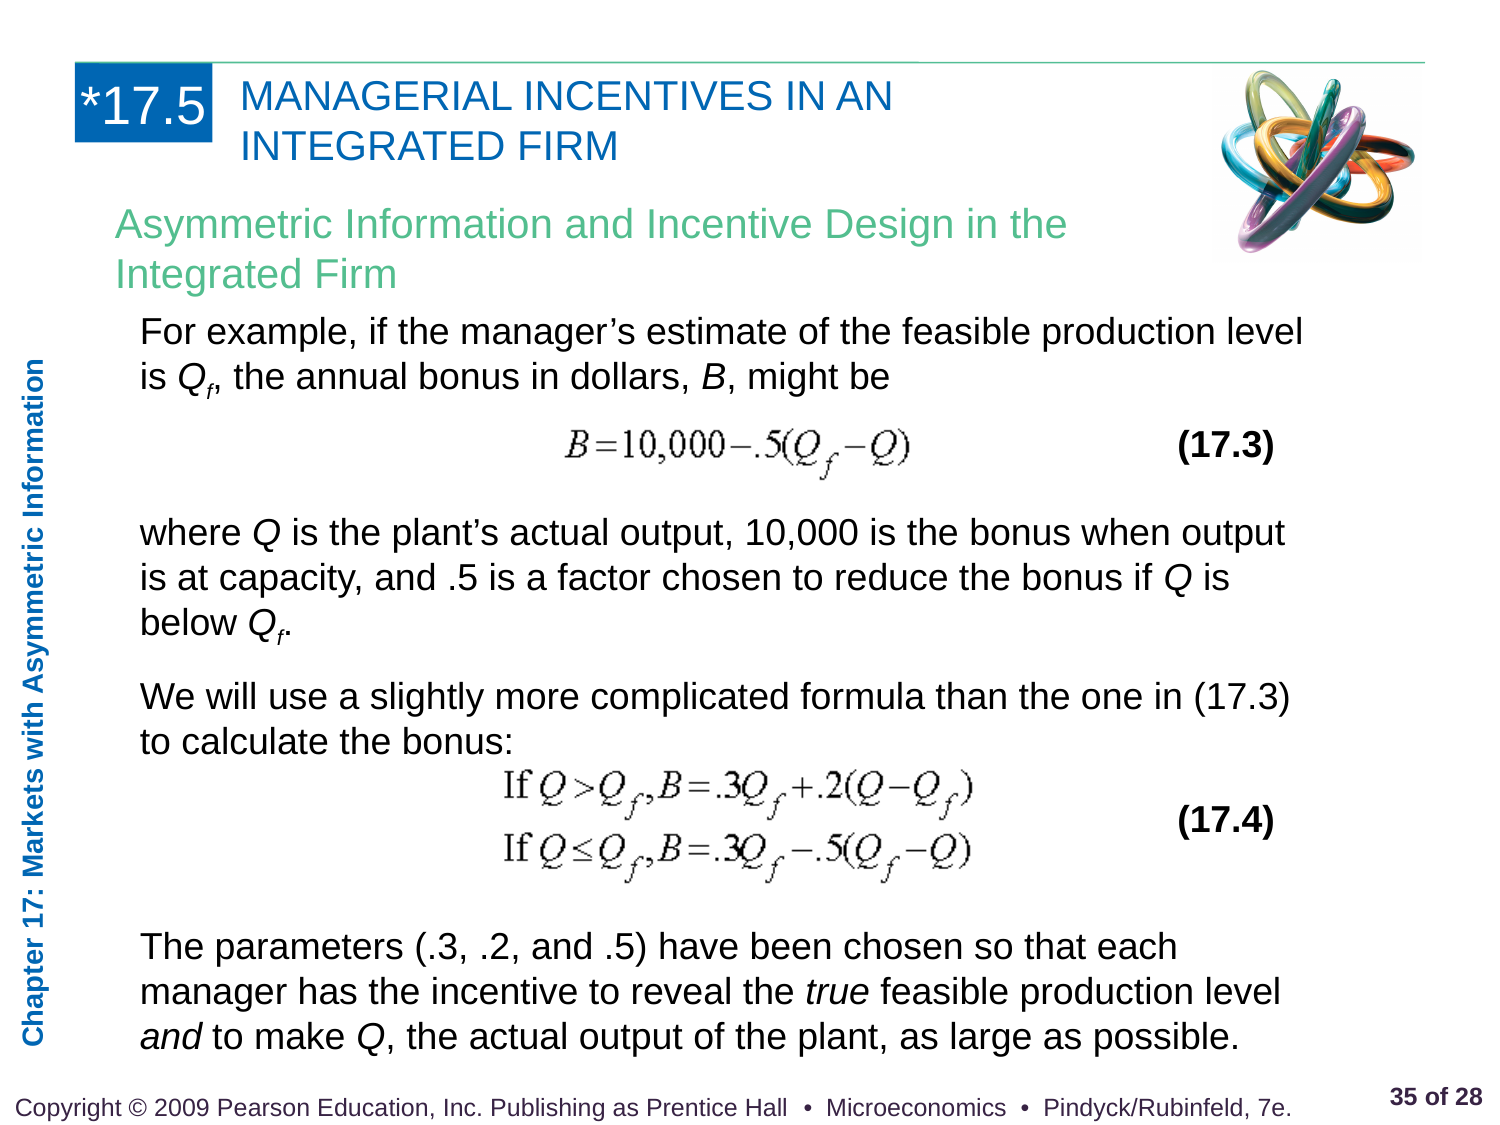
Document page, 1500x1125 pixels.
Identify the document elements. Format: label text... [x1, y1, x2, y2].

picture [1212, 143, 1422, 263]
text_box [499, 765, 1326, 888]
text_box MANAGERIAL INCENTIVES IN AN INTEGRATED FIRM [224, 152, 1207, 163]
text_box Asymmetric Information and Incentive Design in the Integrated Firm [99, 189, 1250, 305]
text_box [74, 62, 1426, 143]
text_box For example, if the manager’s estimate of the feasible production level is Qf, the annual bonus in dollars, B, might be where Q is the plant’s actual output, 10,000 is the bonus when output is at capacity, and .5 is a factor chosen to reduce the bonus if Q is below Qf. We will use a slightly more complicated formula than the one in (17.3) to calculate the bonus: The parameters (.3, .2, and .5) have been chosen so that each manager has the incentive to reveal the true feasible production level and to make Q, the actual output of the plant, as large as possible. [124, 299, 1338, 1065]
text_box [562, 412, 1326, 485]
